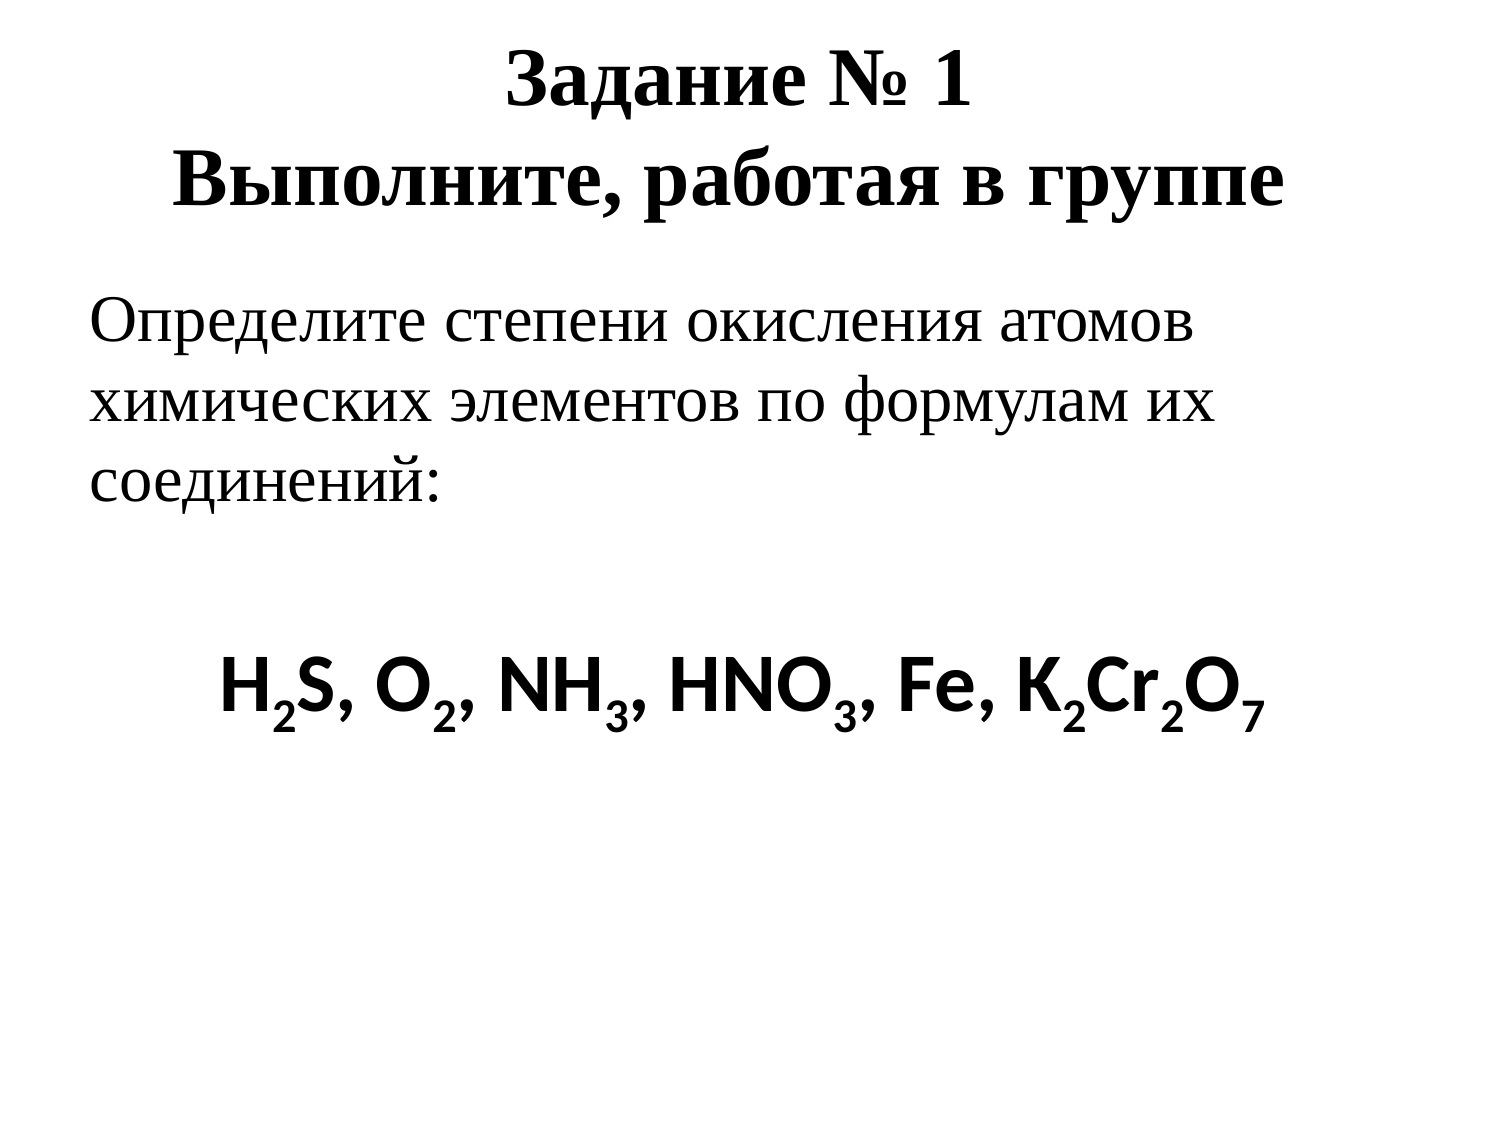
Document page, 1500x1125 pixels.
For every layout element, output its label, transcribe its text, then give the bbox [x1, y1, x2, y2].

text_box Задание № 1 Выполните, работая в группе [64, 78, 1415, 266]
text_box Определите степени окисления атомов химических элементов по формулам их соединений: H2S, O2, NH3, HNO3, Fe, K2Cr2O7 [74, 267, 1425, 1005]
